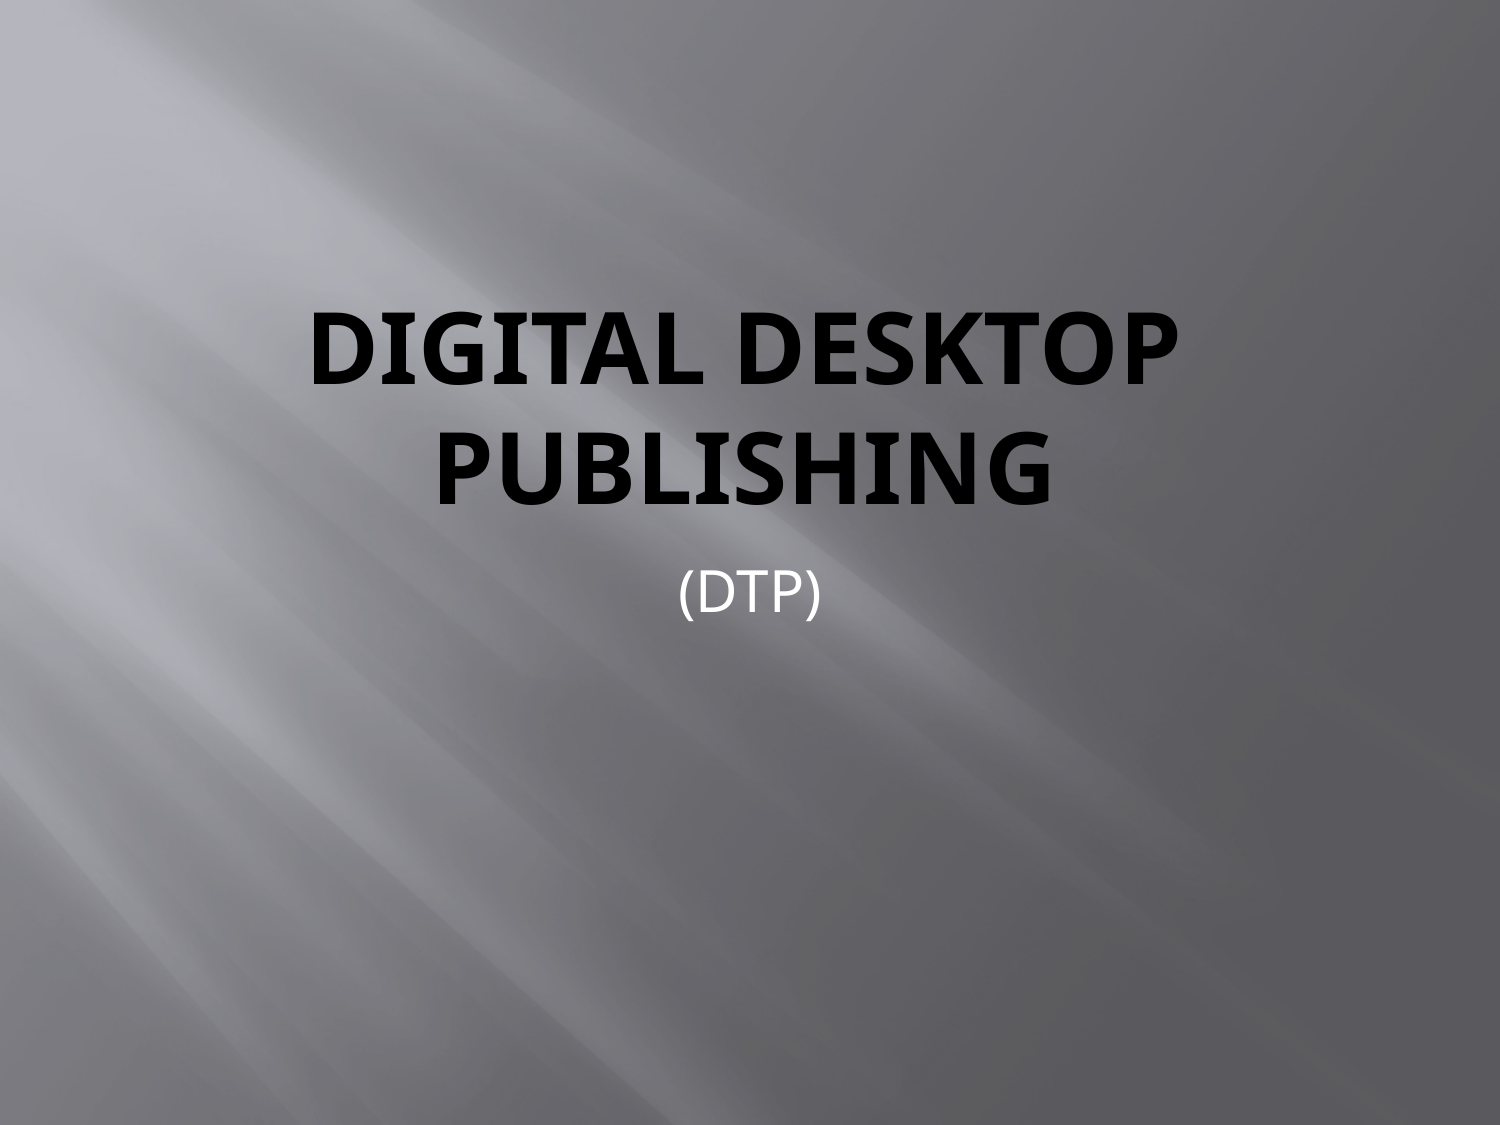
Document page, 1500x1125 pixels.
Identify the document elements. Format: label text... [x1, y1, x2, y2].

subtitle (DTP) [225, 546, 1275, 834]
title Digital Desktop Publishing [69, 224, 1420, 525]
